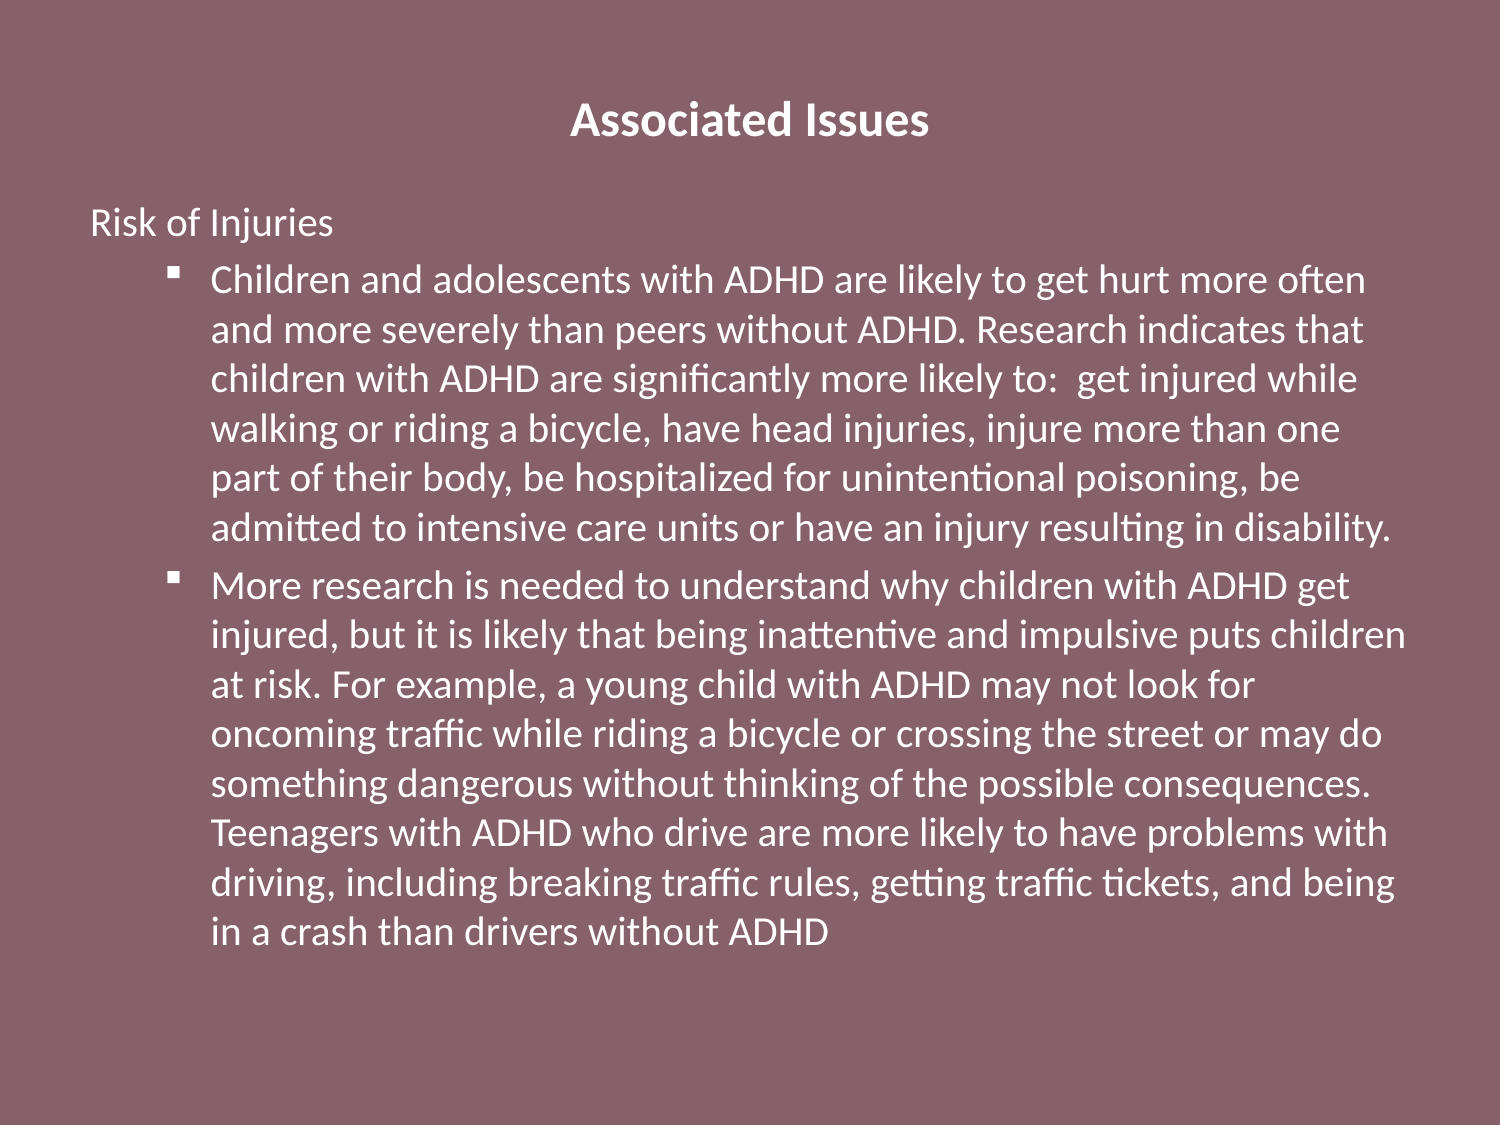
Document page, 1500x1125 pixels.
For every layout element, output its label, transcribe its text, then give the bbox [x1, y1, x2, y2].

list Risk of Injuries Children and adolescents with ADHD are likely to get hurt more often and more severely than peers without ADHD. Research indicates that children with ADHD are significantly more likely to: get injured while walking or riding a bicycle, have head injuries, injure more than one part of their body, be hospitalized for unintentional poisoning, be admitted to intensive care units or have an injury resulting in disability. More research is needed to understand why children with ADHD get injured, but it is likely that being inattentive and impulsive puts children at risk. For example, a young child with ADHD may not look for oncoming traffic while riding a bicycle or crossing the street or may do something dangerous without thinking of the possible consequences. Teenagers with ADHD who drive are more likely to have problems with driving, including breaking traffic rules, getting traffic tickets, and being in a crash than drivers without ADHD [75, 187, 1425, 1005]
title Associated Issues [75, 45, 1425, 187]
